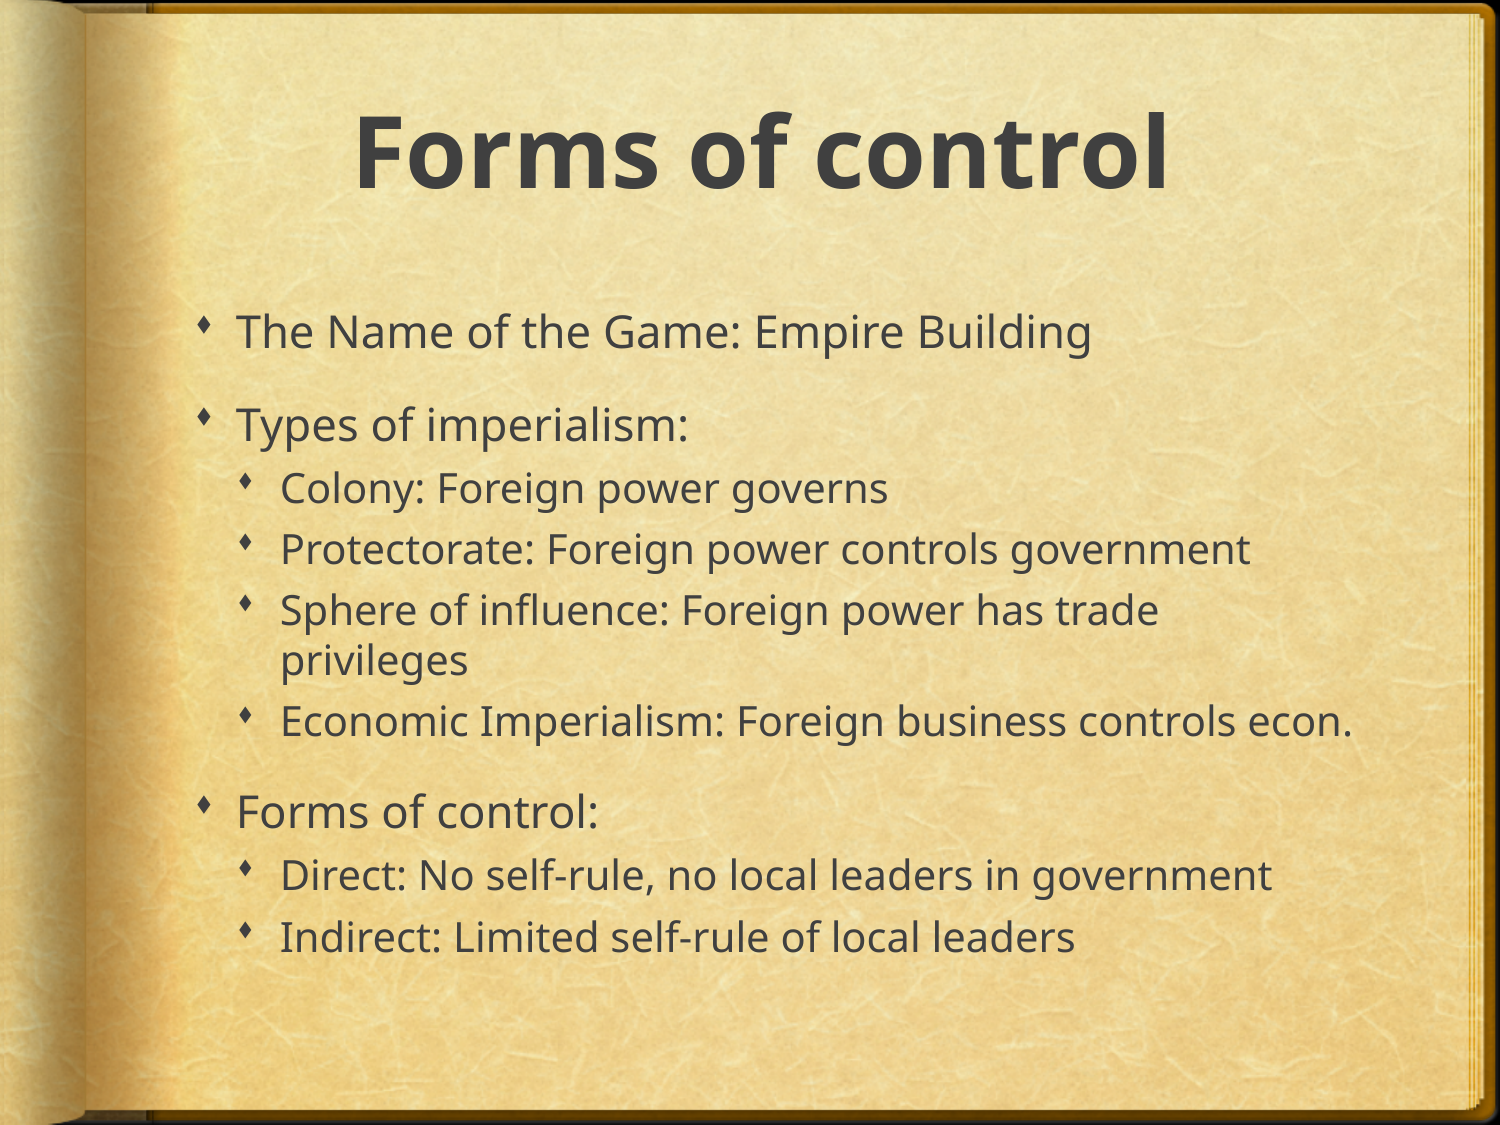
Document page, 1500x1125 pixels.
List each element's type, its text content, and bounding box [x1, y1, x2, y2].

picture [0, 0, 1500, 1125]
list The Name of the Game: Empire Building Types of imperialism: Colony: Foreign power governs Protectorate: Foreign power controls government Sphere of influence: Foreign power has trade privileges Economic Imperialism: Foreign business controls econ. Forms of control: Direct: No self-rule, no local leaders in government Indirect: Limited self-rule of local leaders [178, 295, 1372, 1005]
title Forms of control [178, 45, 1372, 265]
